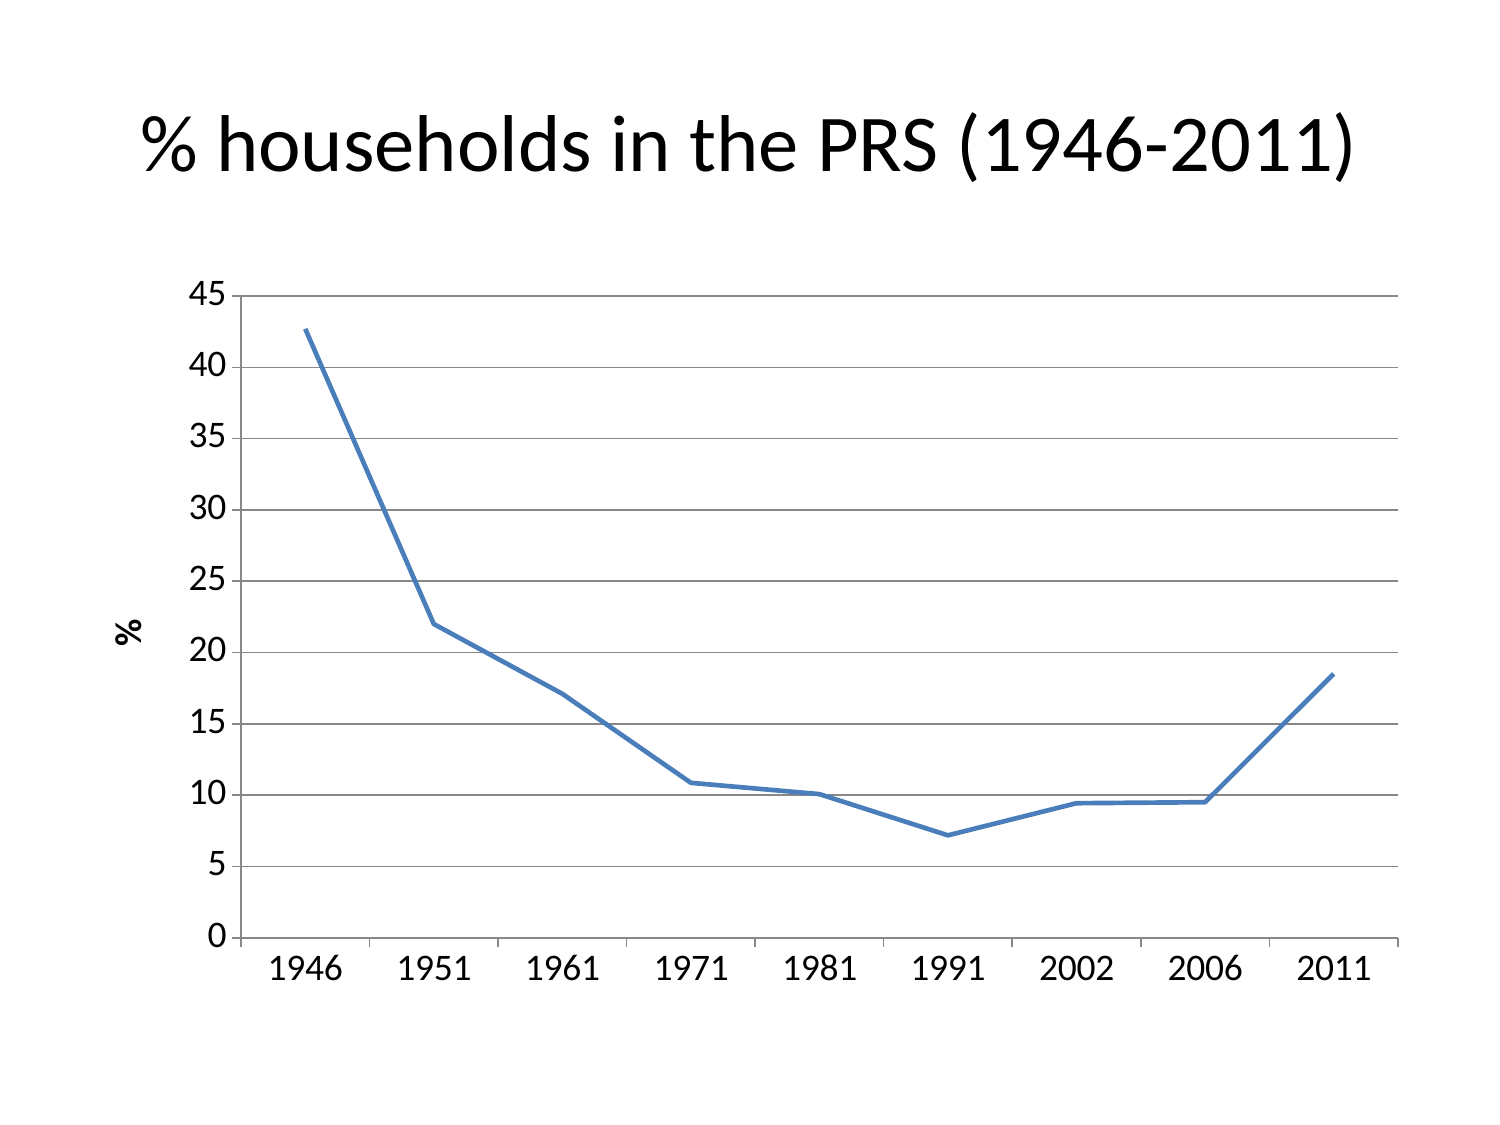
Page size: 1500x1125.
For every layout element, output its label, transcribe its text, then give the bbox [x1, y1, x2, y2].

title % households in the PRS (1946-2011) [75, 45, 1425, 233]
chart [74, 262, 1426, 1006]
